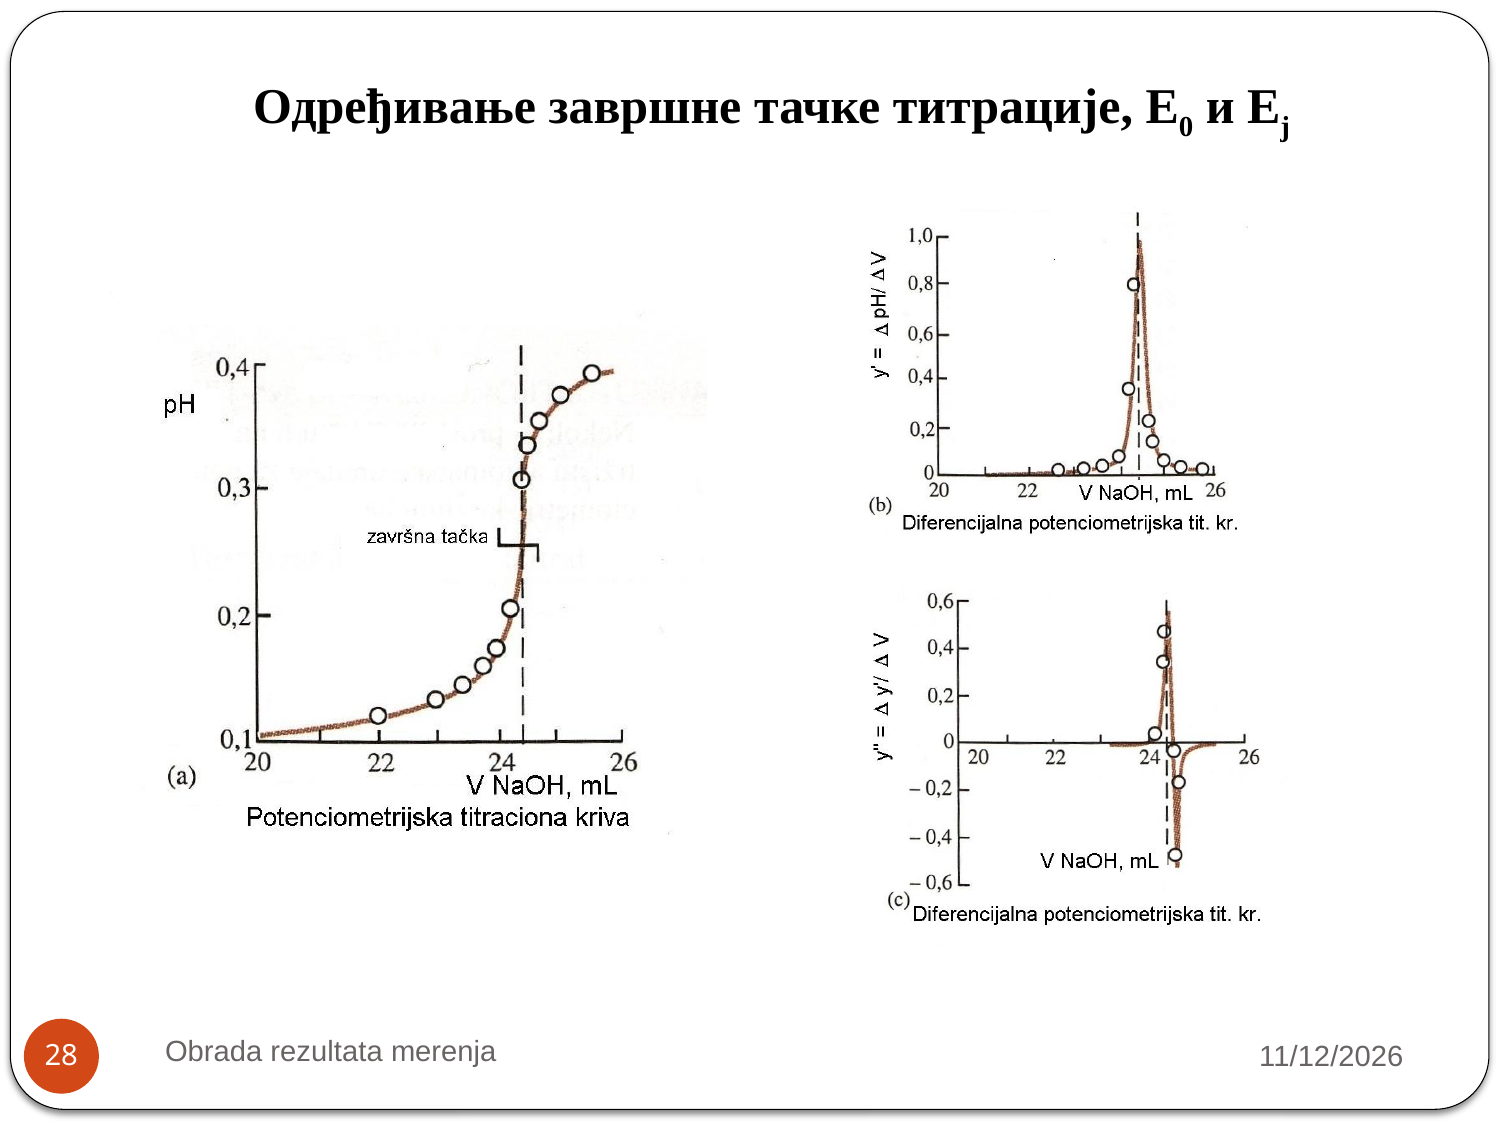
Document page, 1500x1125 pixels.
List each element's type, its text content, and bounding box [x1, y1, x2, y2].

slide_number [1012, 1015, 1419, 1094]
text_box Одређивање завршне тачке титрације, E0 и Ej [238, 66, 1313, 150]
slide_number 28 [23, 1018, 99, 1094]
footer Obrada rezultata merenja [150, 1012, 800, 1088]
picture [844, 207, 1258, 540]
picture [820, 585, 1298, 953]
picture [100, 290, 708, 835]
